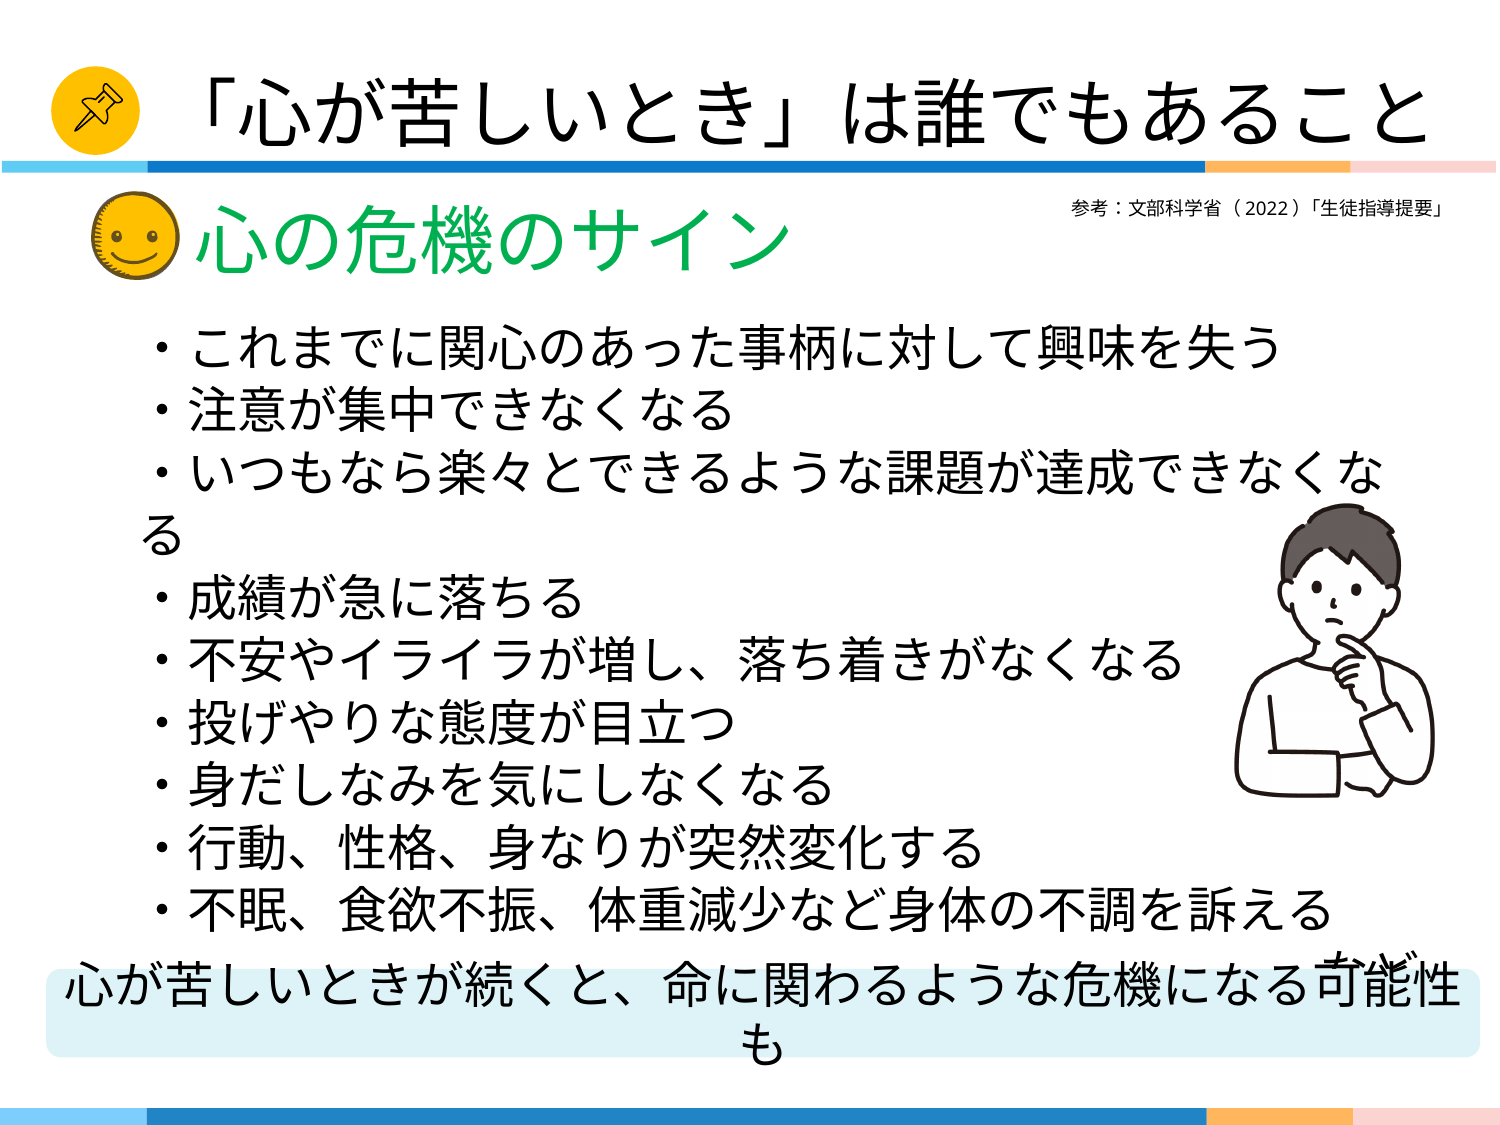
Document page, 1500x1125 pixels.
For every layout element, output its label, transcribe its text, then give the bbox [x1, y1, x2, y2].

text_box 心が苦しいときが続くと、命に関わるような危機になる可能性も [44, 966, 1483, 1060]
title 「心が苦しいとき」は誰でもあること [147, 41, 1500, 172]
text_box ・これまでに関心のあった事柄に対して興味を失う ・注意が集中できなくなる ・いつもなら楽々とできるような課題が達成できなくなる ・成績が急に落ちる ・不安やイライラが増し、落ち着きがなくなる ・投げやりな態度が目立つ ・身だしなみを気にしなくなる ・行動、性格、身なりが突然変化する ・不眠、食欲不振、体重減少など身体の不調を訴える など [122, 306, 1434, 963]
picture [1233, 503, 1435, 798]
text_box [90, 191, 180, 281]
text_box 心の危機のサイン [179, 185, 1481, 291]
text_box 参考：文部科学省（2022）｢生徒指導提要｣ [395, 191, 1458, 224]
